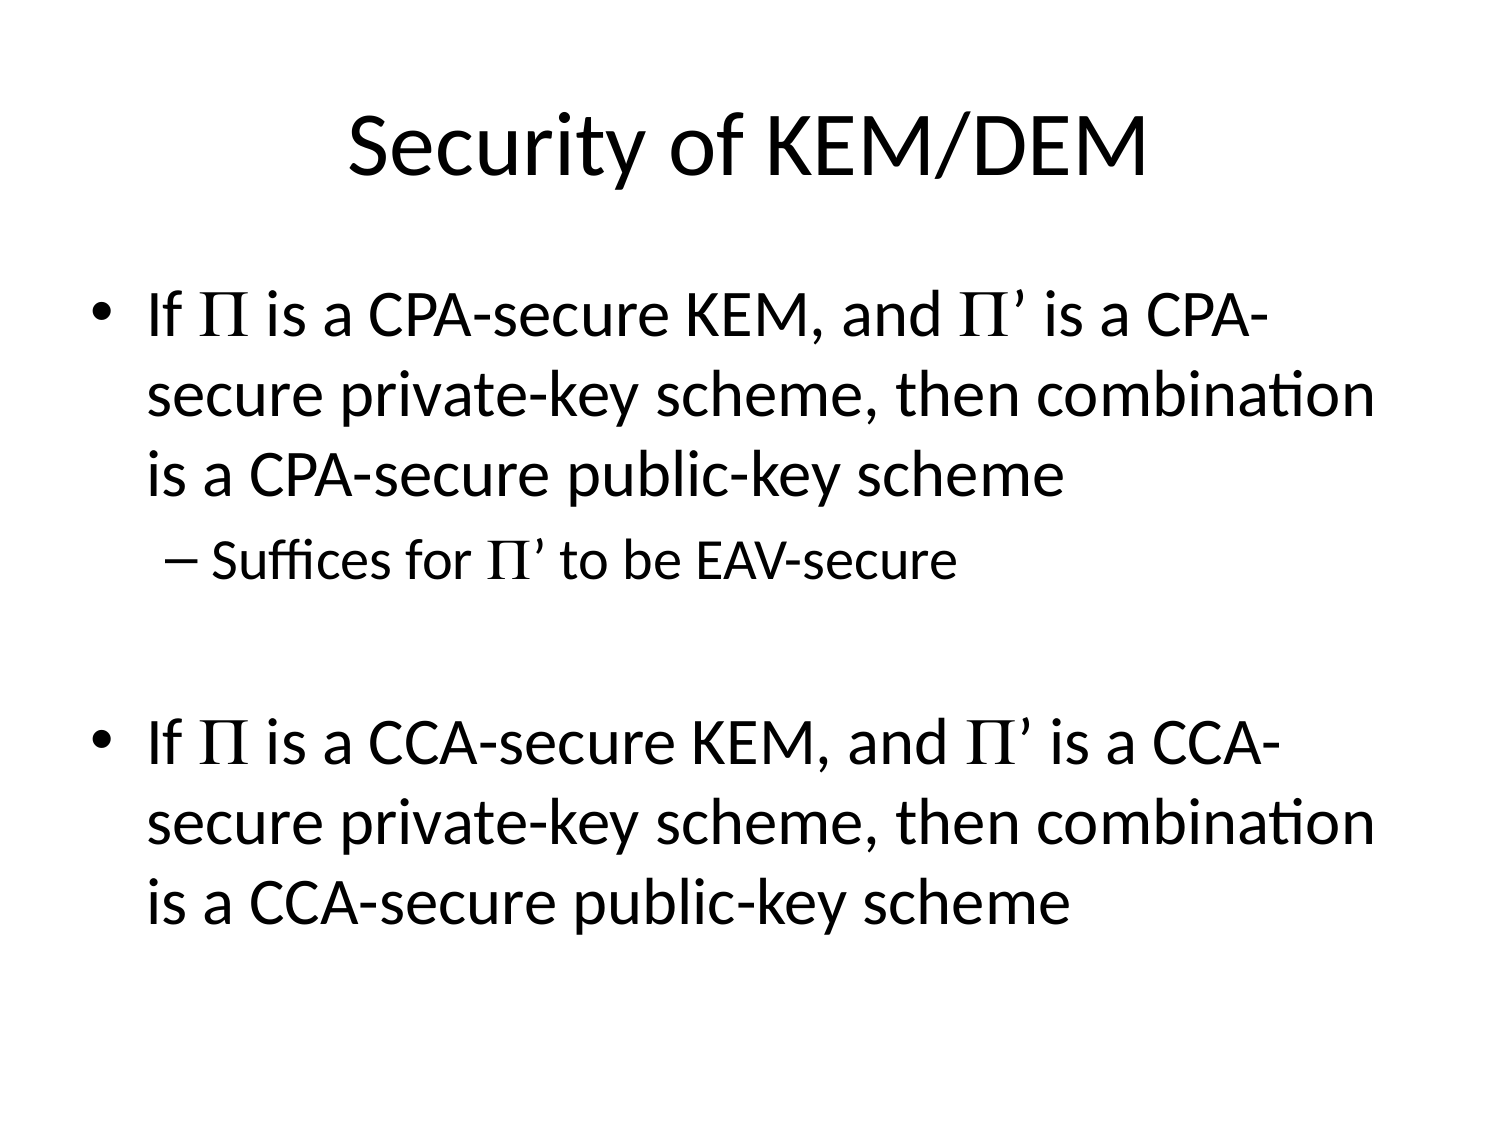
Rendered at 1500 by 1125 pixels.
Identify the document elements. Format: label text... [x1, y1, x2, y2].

list If  is a CPA-secure KEM, and ’ is a CPA-secure private-key scheme, then combination is a CPA-secure public-key scheme Suffices for ’ to be EAV-secure If  is a CCA-secure KEM, and ’ is a CCA-secure private-key scheme, then combination is a CCA-secure public-key scheme [75, 262, 1425, 1005]
title Security of KEM/DEM [75, 45, 1425, 233]
